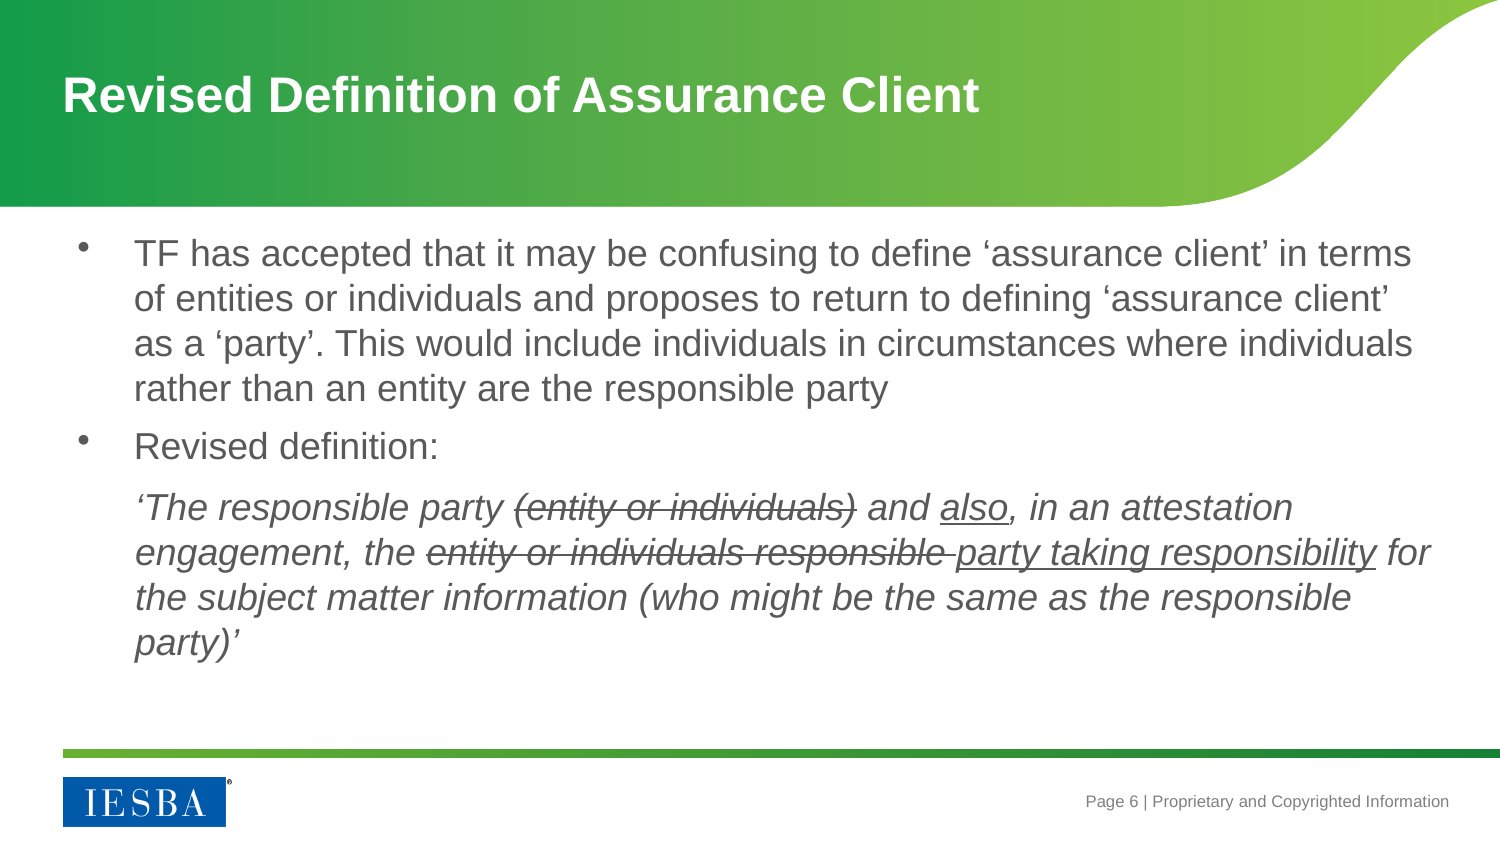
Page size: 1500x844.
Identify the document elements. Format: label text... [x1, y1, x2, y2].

picture [0, 0, 1500, 207]
list TF has accepted that it may be confusing to define ‘assurance client’ in terms of entities or individuals and proposes to return to defining ‘assurance client’ as a ‘party’. This would include individuals in circumstances where individuals rather than an entity are the responsible party Revised definition: ‘The responsible party (entity or individuals) and also, in an attestation engagement, the entity or individuals responsible party taking responsibility for the subject matter information (who might be the same as the responsible party)’ [62, 221, 1450, 725]
title Revised Definition of Assurance Client [62, 59, 1300, 125]
picture [63, 777, 232, 827]
